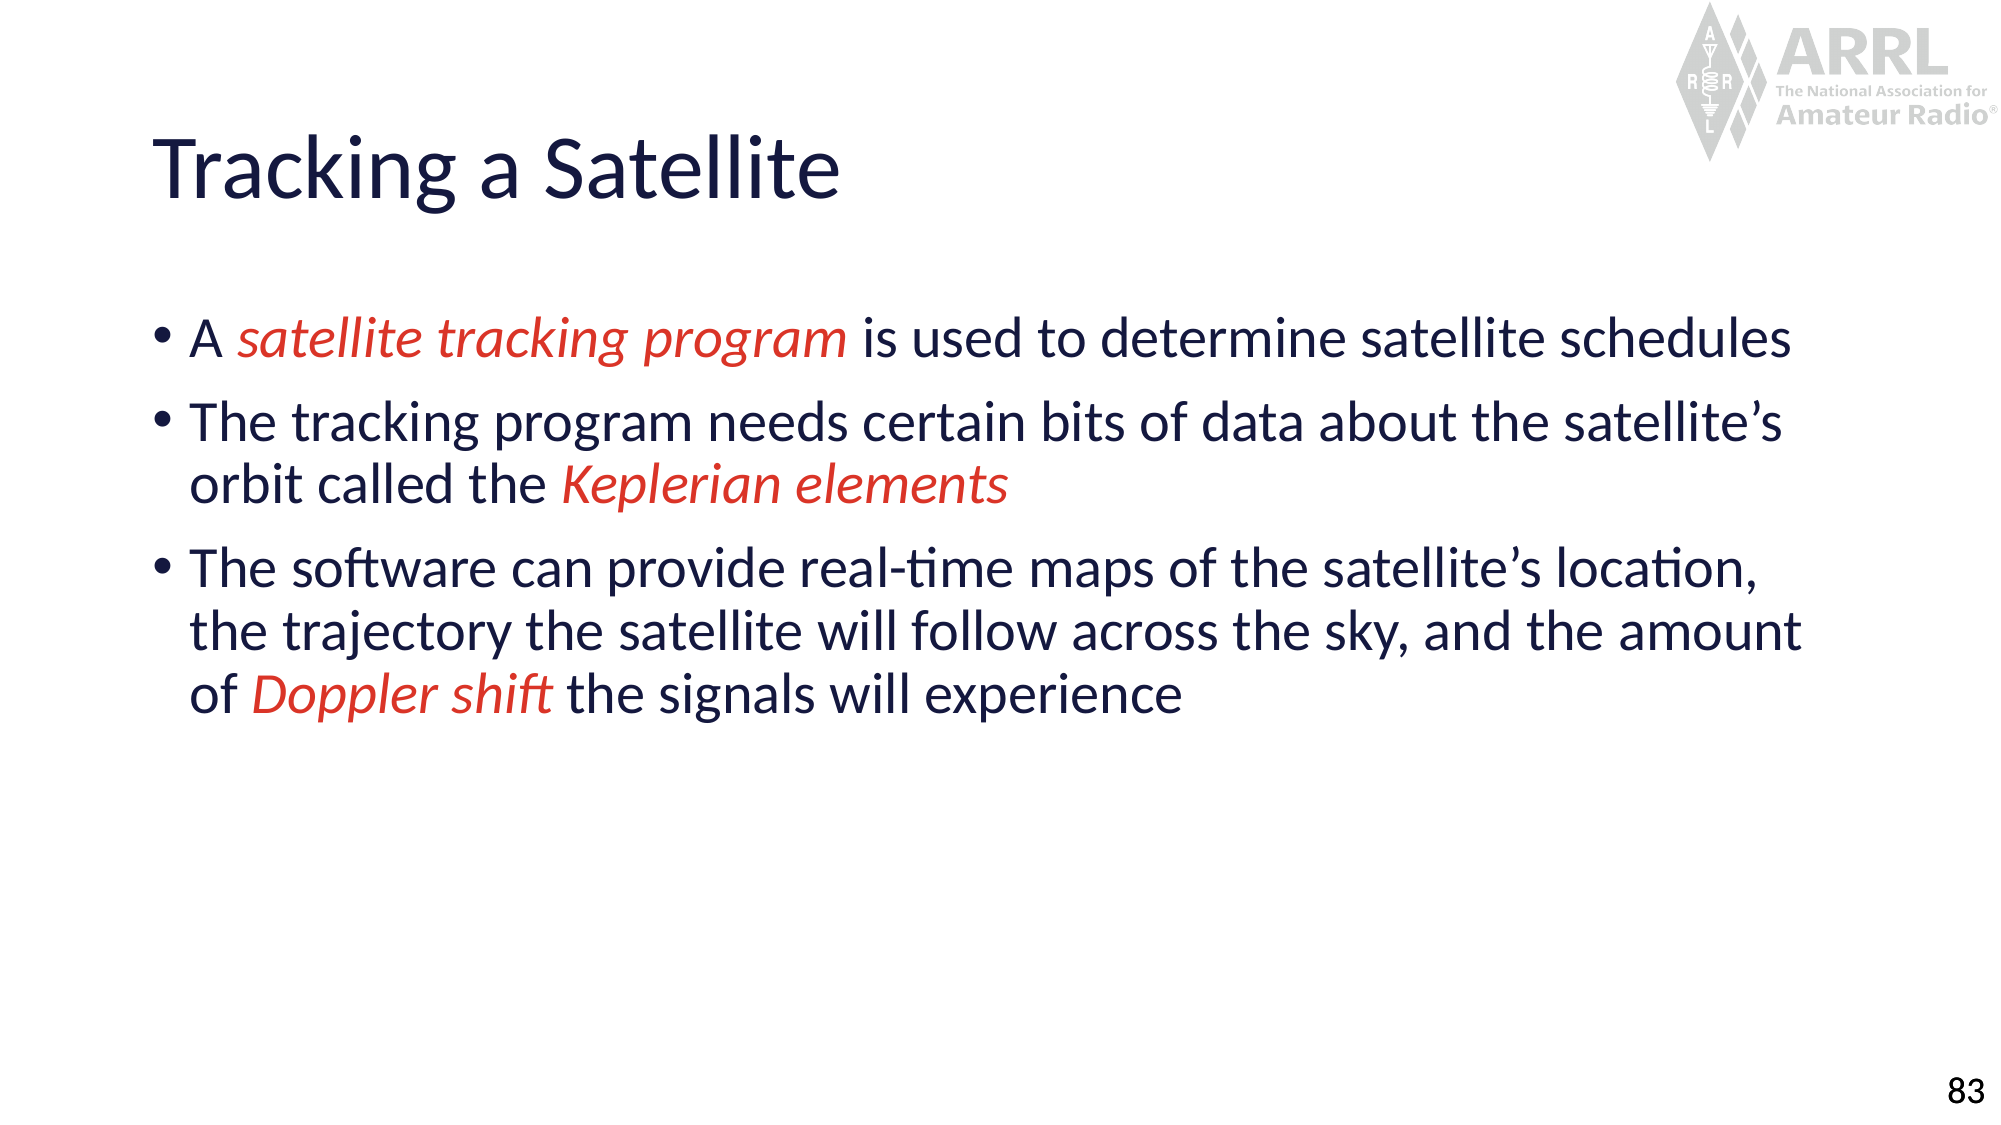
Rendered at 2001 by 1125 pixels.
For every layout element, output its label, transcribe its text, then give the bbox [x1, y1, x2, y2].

list A satellite tracking program is used to determine satellite schedules The tracking program needs certain bits of data about the satellite’s orbit called the Keplerian elements The software can provide real-time maps of the satellite’s location, the trajectory the satellite will follow across the sky, and the amount of Doppler shift the signals will experience [137, 299, 1863, 1014]
picture [1674, 0, 2000, 164]
title Tracking a Satellite [137, 59, 1863, 278]
